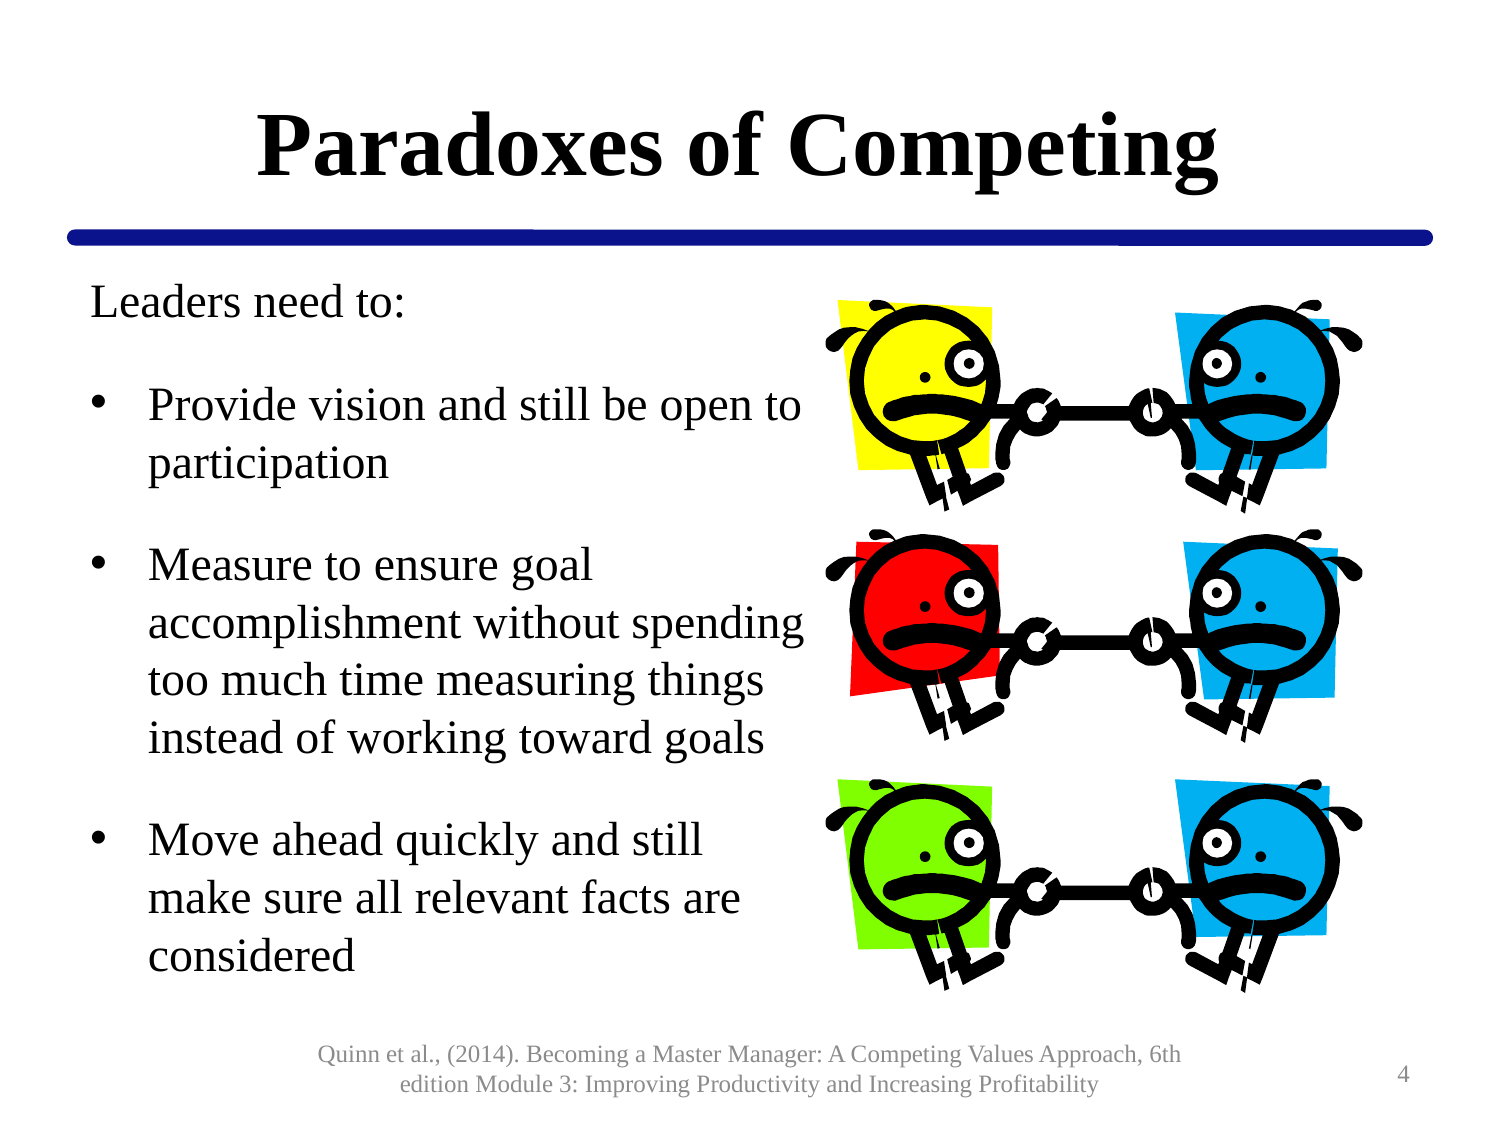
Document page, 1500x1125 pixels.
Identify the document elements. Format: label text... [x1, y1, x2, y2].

title Paradoxes of Competing [75, 45, 1425, 233]
footer Quinn et al., (2014). Becoming a Master Manager: A Competing Values Approach, 6th edition Module 3: Improving Productivity and Increasing Profitability [281, 1037, 1219, 1098]
slide_number 4 [1074, 1042, 1425, 1103]
list Leaders need to: Provide vision and still be open to participation Measure to ensure goal accomplishment without spending too much time measuring things instead of working toward goals Move ahead quickly and still make sure all relevant facts are considered [75, 262, 825, 1005]
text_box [824, 299, 1363, 521]
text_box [824, 778, 1363, 1001]
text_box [824, 528, 1363, 751]
